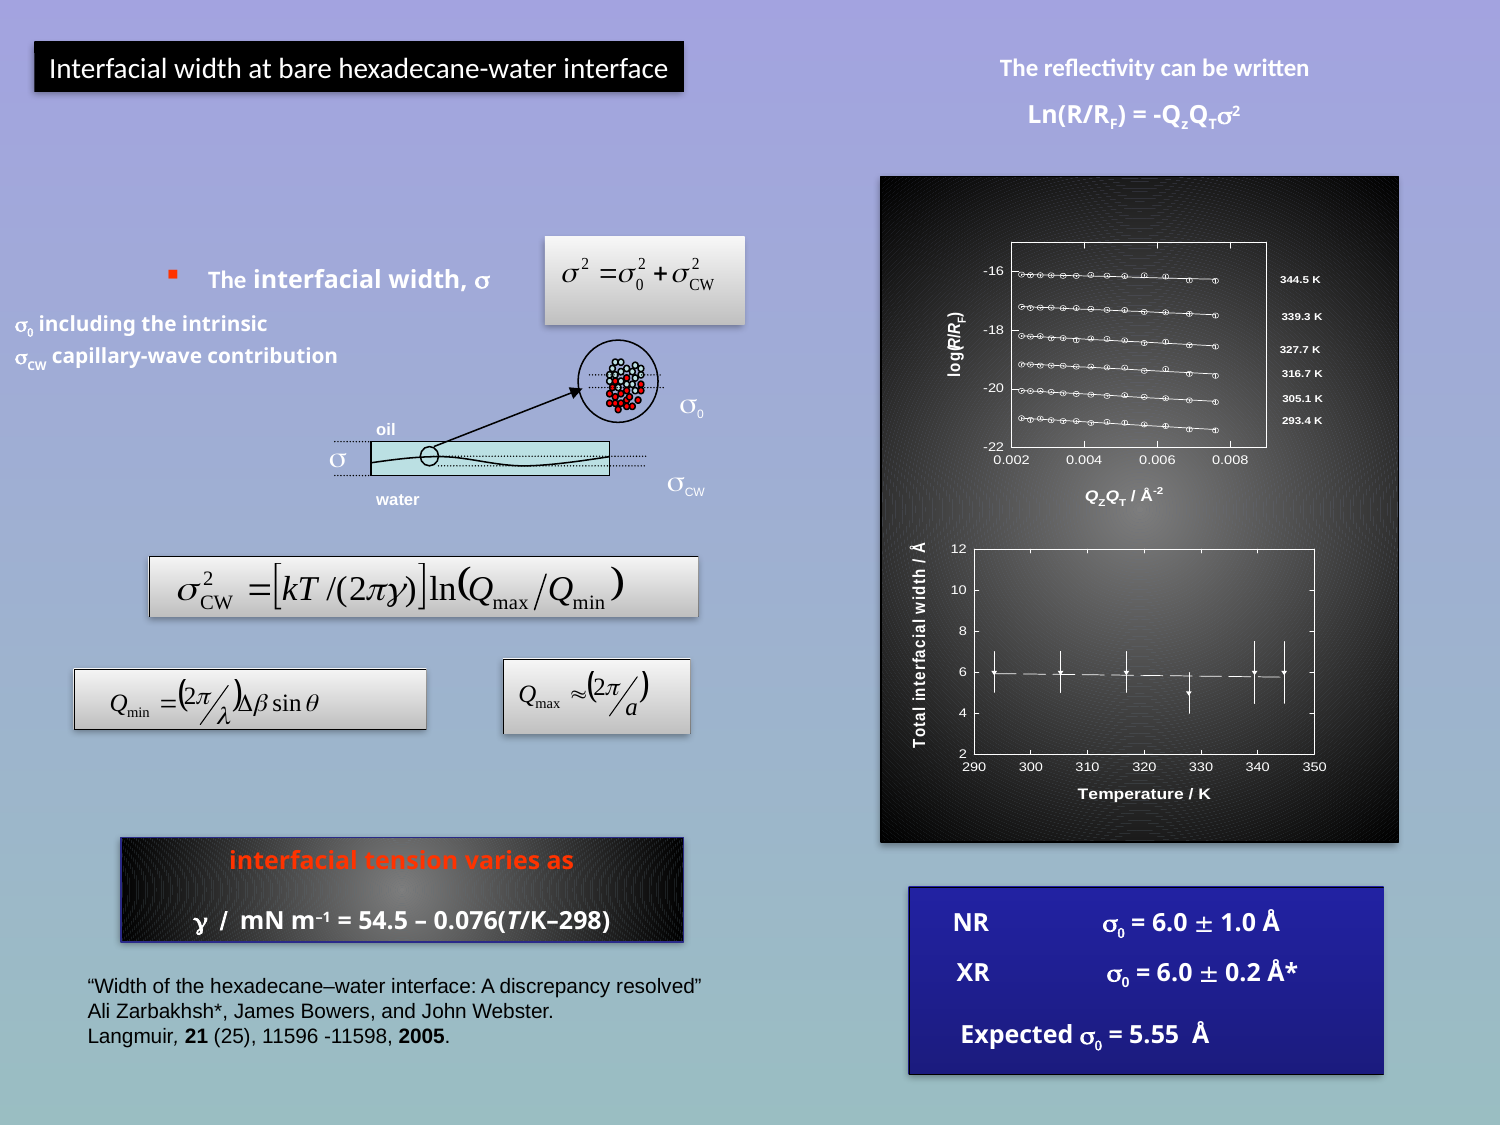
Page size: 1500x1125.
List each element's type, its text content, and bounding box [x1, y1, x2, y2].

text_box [0, 236, 745, 518]
text_box Interfacial width at bare hexadecane-water interface [34, 41, 684, 92]
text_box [908, 886, 1384, 1075]
text_box “Width of the hexadecane–water interface: A discrepancy resolved” Ali Zarbakhsh*, James Bowers, and John Webster. Langmuir, 21 (25), 11596 -11598, 2005. [72, 965, 717, 1081]
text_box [73, 556, 699, 945]
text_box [880, 44, 1399, 843]
